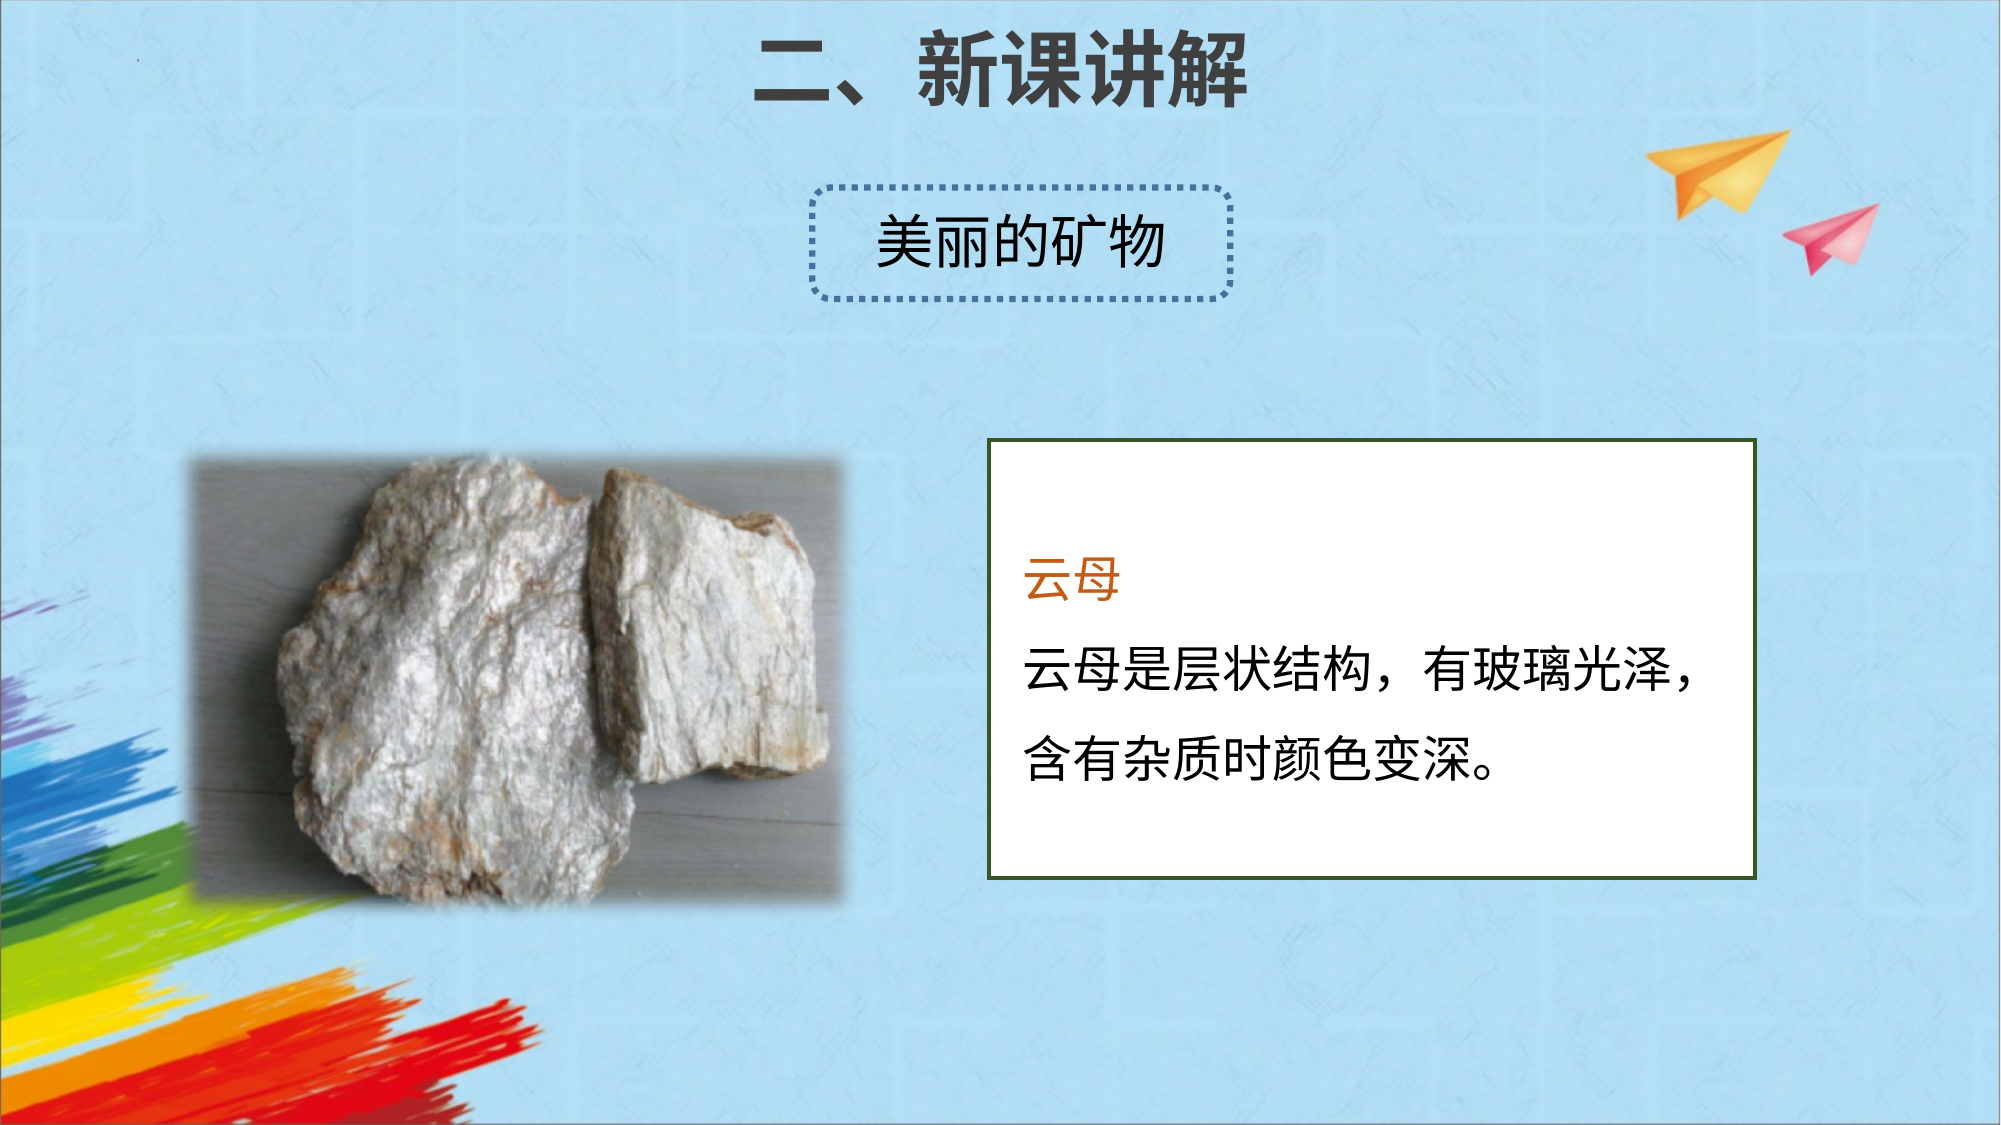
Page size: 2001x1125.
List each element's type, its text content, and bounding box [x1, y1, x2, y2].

title 二、新课讲解 [137, 0, 1863, 135]
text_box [989, 439, 1755, 878]
picture [0, 0, 2001, 1125]
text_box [812, 187, 1231, 300]
